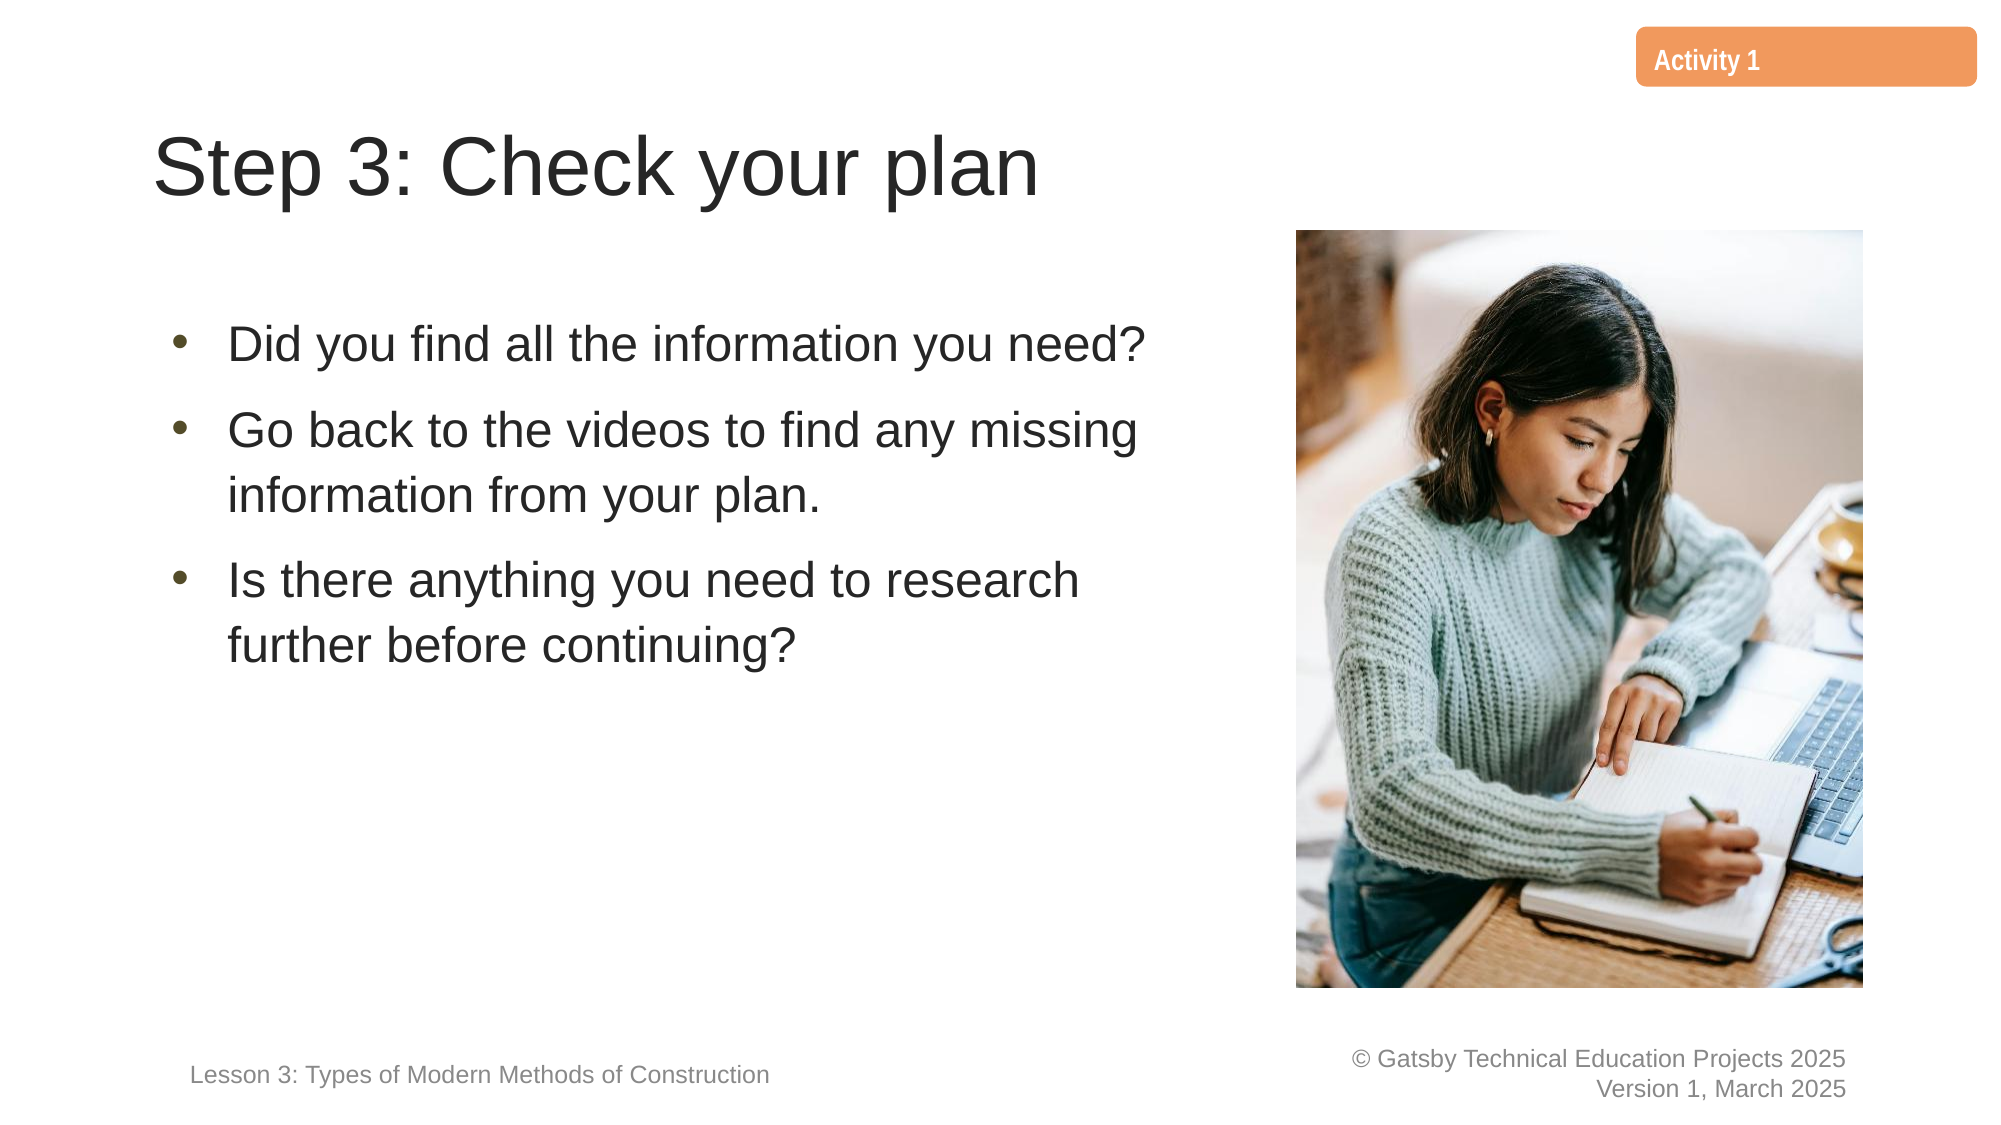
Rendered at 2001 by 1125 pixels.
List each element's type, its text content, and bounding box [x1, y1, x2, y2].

title Step 3: Check your plan [137, 59, 1863, 278]
list Lesson 3: Types of Modern Methods of Construction [137, 1042, 829, 1103]
list Did you find all the information you need? Go back to the videos to find any missing information from your plan. Is there anything you need to research further before continuing? [137, 299, 1188, 1014]
picture [1295, 230, 1863, 988]
text_box Activity 1 [1636, 26, 1978, 87]
